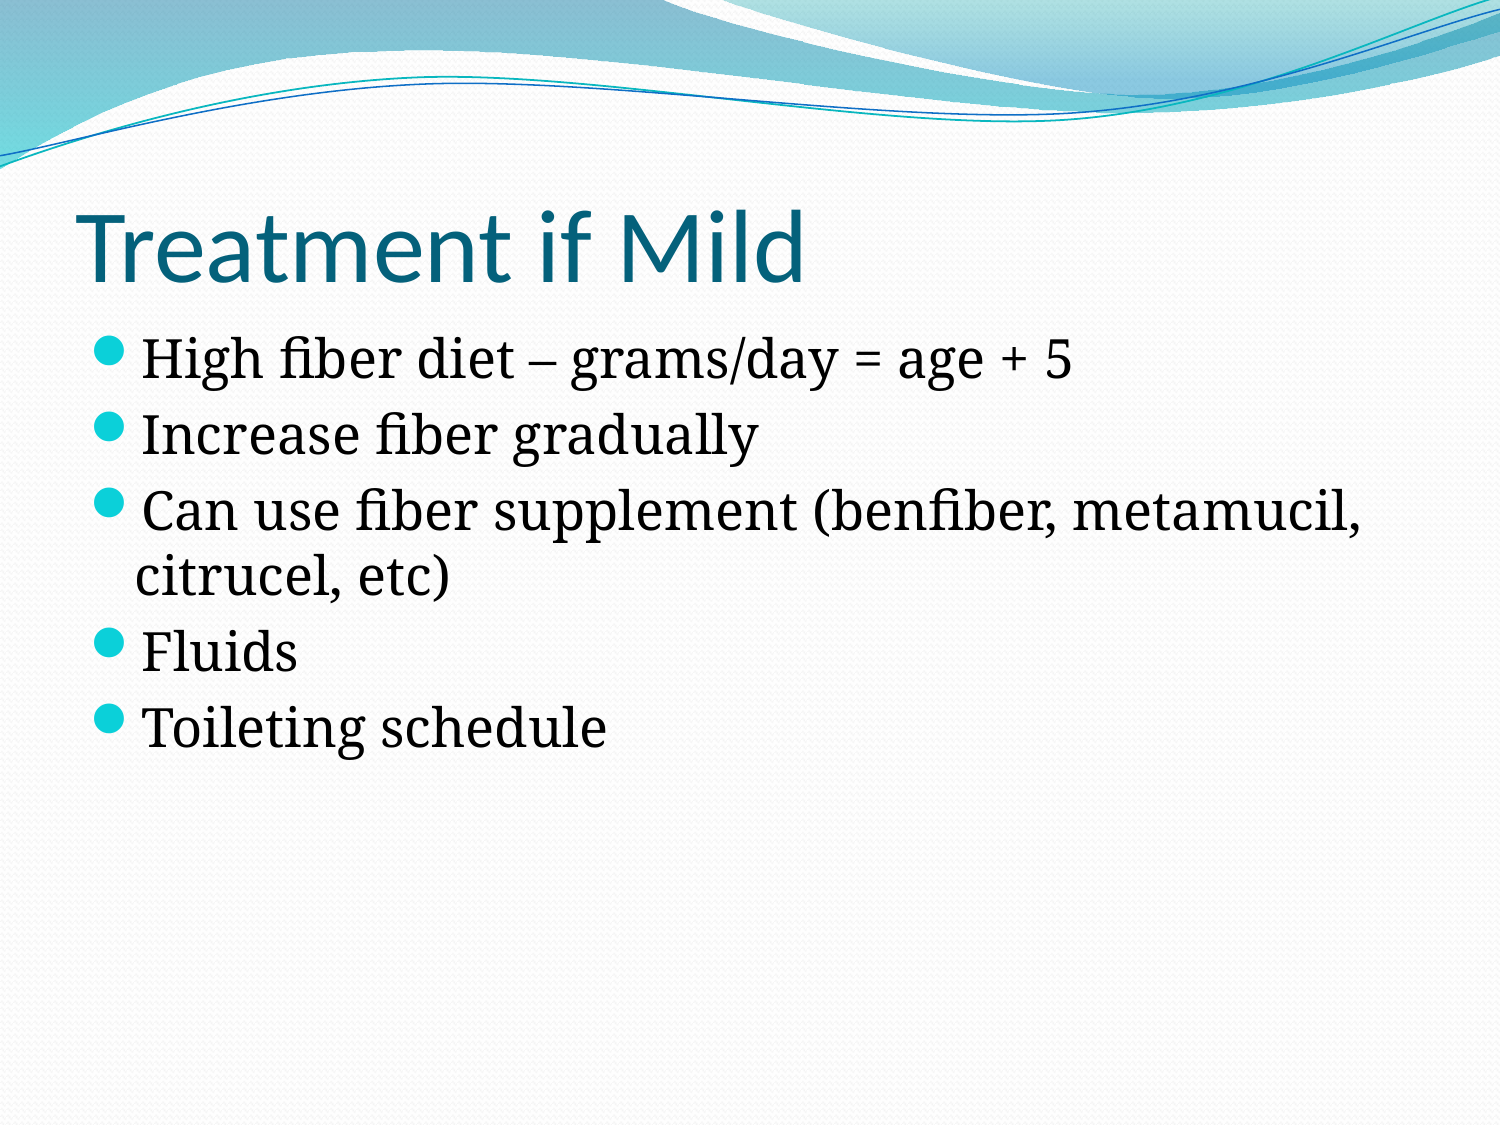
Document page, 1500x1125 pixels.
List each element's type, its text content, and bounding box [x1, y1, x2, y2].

list High fiber diet – grams/day = age + 5 Increase fiber gradually Can use fiber supplement (benfiber, metamucil, citrucel, etc) Fluids Toileting schedule [75, 317, 1425, 1038]
title Treatment if Mild [75, 115, 1425, 303]
